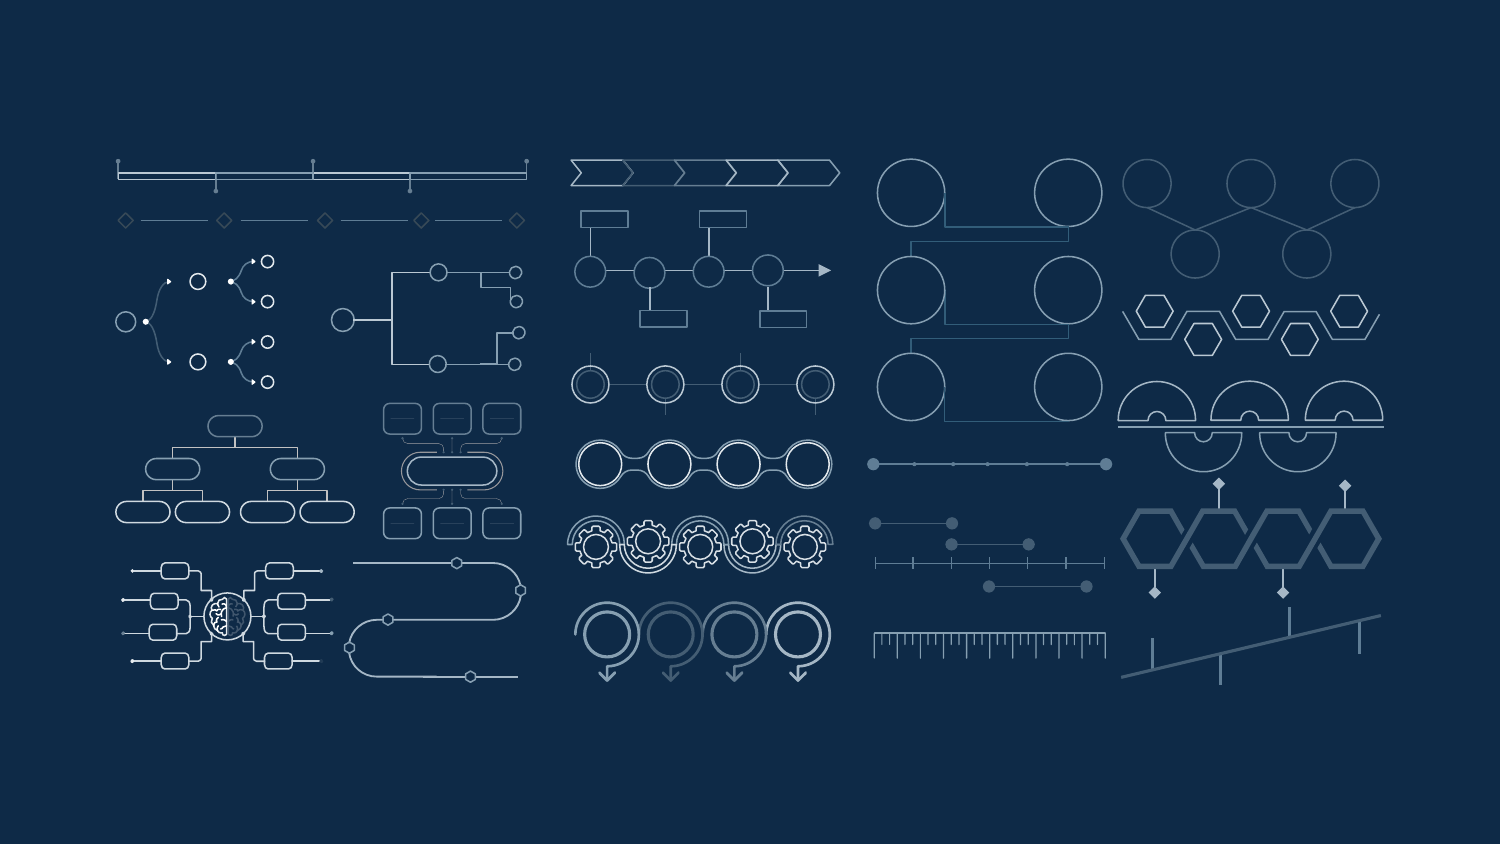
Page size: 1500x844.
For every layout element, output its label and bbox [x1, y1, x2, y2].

text_box [570, 159, 840, 186]
text_box [872, 461, 1107, 467]
text_box [1122, 295, 1380, 356]
text_box [877, 158, 1103, 421]
text_box [115, 415, 355, 523]
text_box [567, 515, 834, 574]
text_box [344, 557, 526, 683]
text_box [975, 596, 1004, 762]
text_box [117, 212, 525, 229]
text_box [383, 403, 522, 539]
text_box [1117, 380, 1385, 473]
text_box [874, 523, 1105, 587]
text_box [573, 439, 833, 489]
text_box [331, 263, 526, 373]
text_box [1120, 606, 1382, 685]
text_box [115, 158, 530, 194]
text_box [120, 562, 334, 670]
text_box [571, 352, 835, 415]
text_box [1119, 483, 1383, 593]
text_box [115, 255, 274, 389]
text_box [1122, 159, 1380, 279]
text_box [573, 601, 832, 683]
text_box [574, 210, 832, 328]
